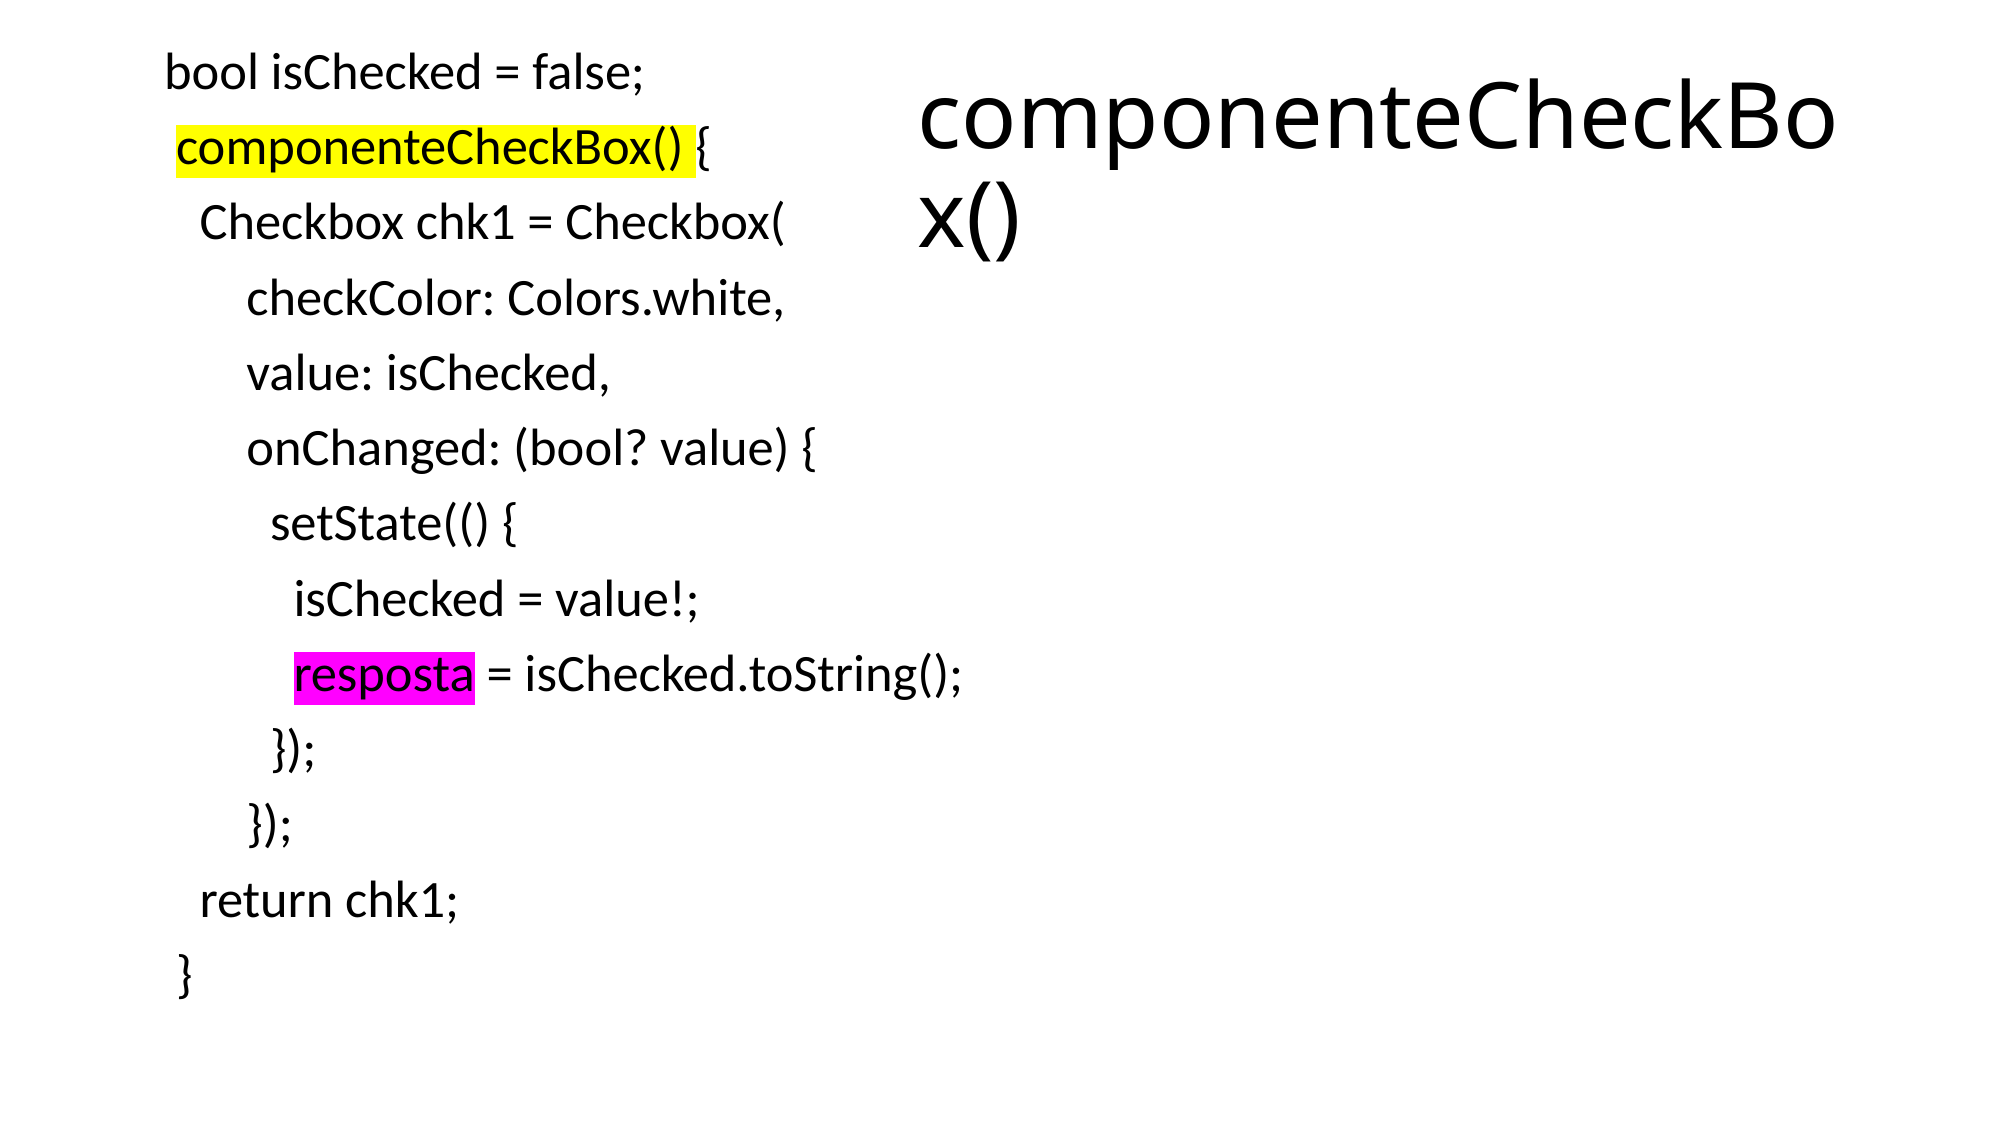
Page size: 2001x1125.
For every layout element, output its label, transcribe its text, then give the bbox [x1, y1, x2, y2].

list bool isChecked = false; componenteCheckBox() { Checkbox chk1 = Checkbox( checkColor: Colors.white, value: isChecked, onChanged: (bool? value) { setState(() { isChecked = value!; resposta = isChecked.toString(); }); }); return chk1; } [137, 36, 1863, 1014]
